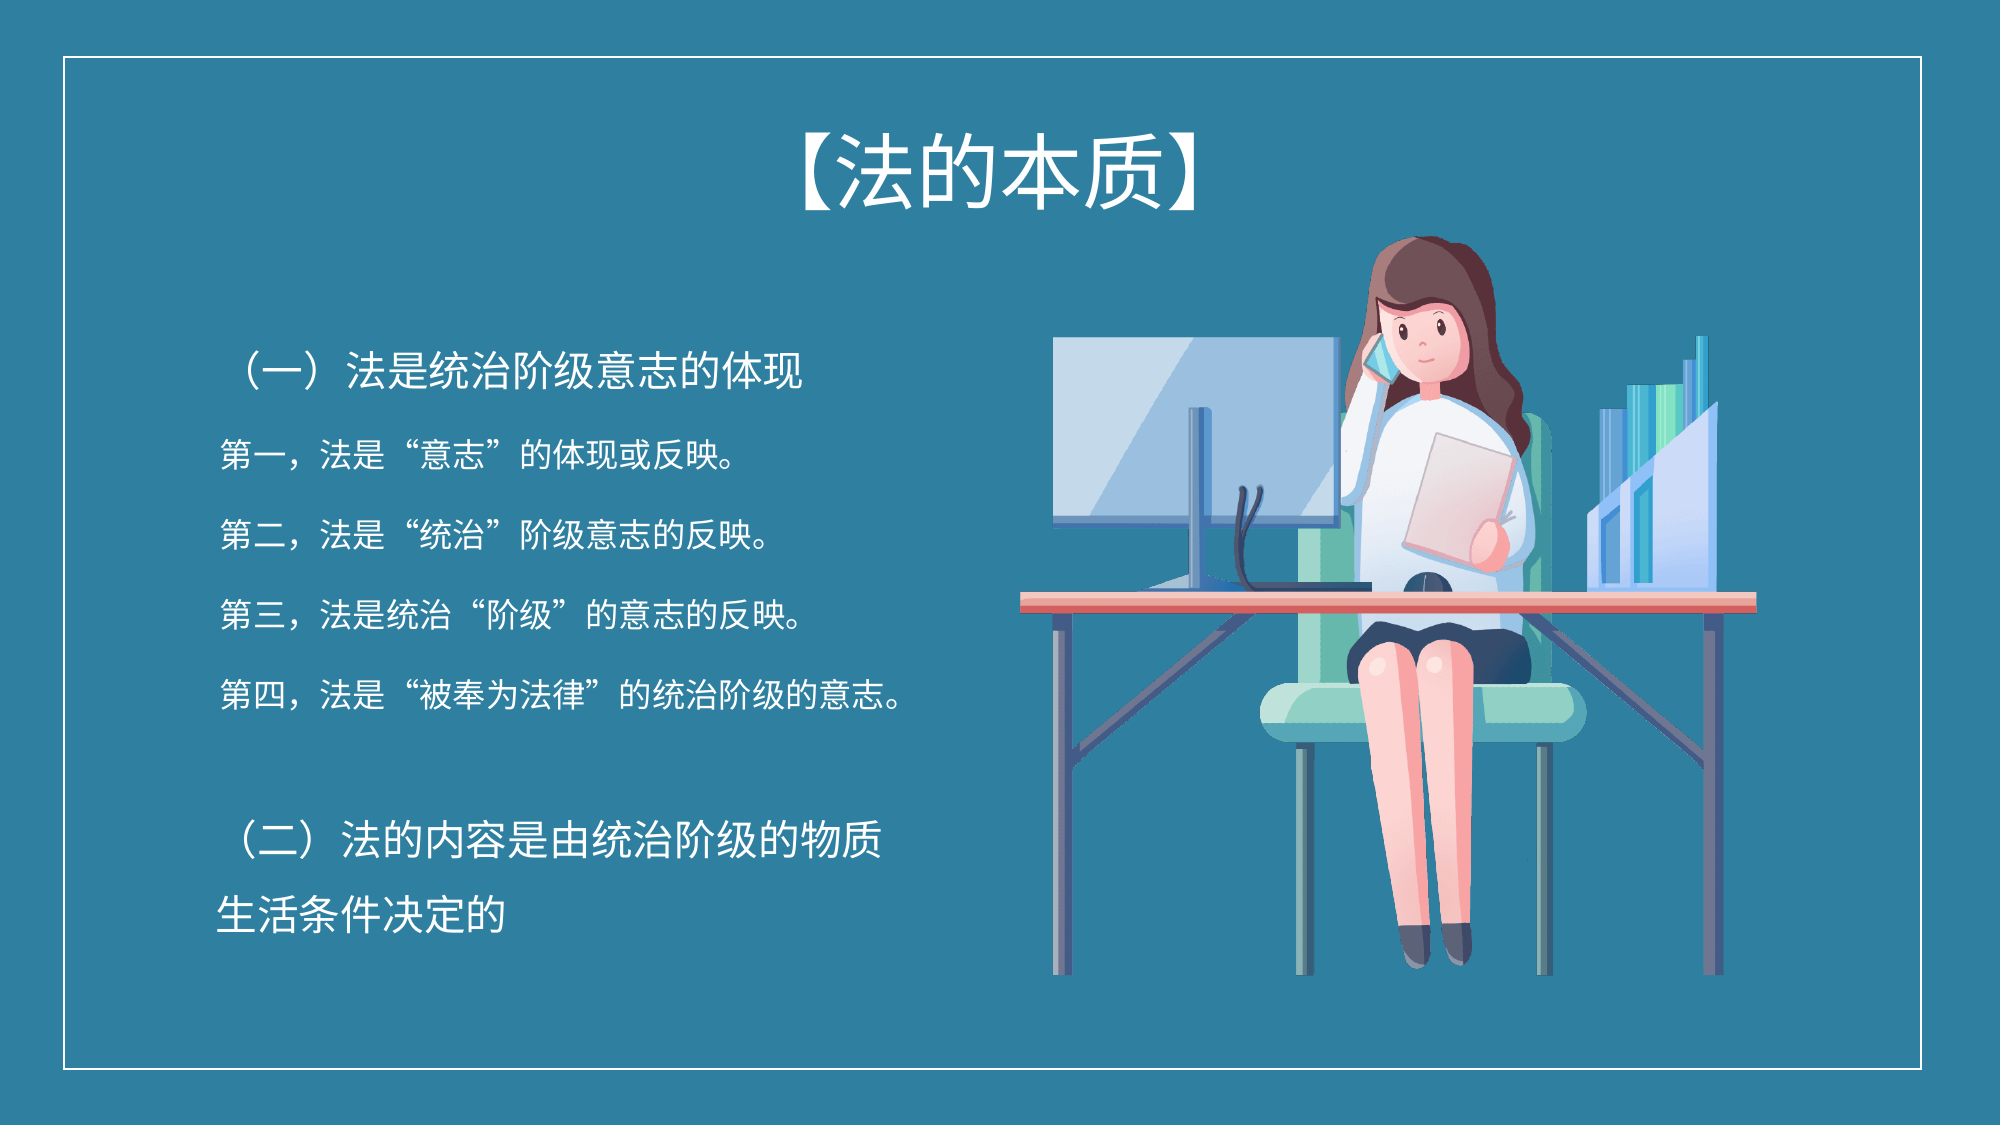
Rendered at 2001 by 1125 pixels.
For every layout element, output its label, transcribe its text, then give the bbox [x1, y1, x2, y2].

text_box （二）法的内容是由统治阶级的物质生活条件决定的 [200, 781, 881, 947]
text_box （一）法是统治阶级意志的体现 第一，法是“意志”的体现或反映。 第二，法是“统治”阶级意志的反映。 第三，法是统治“阶级”的意志的反映。 第四，法是“被奉为法律”的统治阶级的意志。 [205, 286, 881, 722]
picture [881, 81, 1895, 1096]
text_box 【法的本质】 [735, 112, 881, 228]
